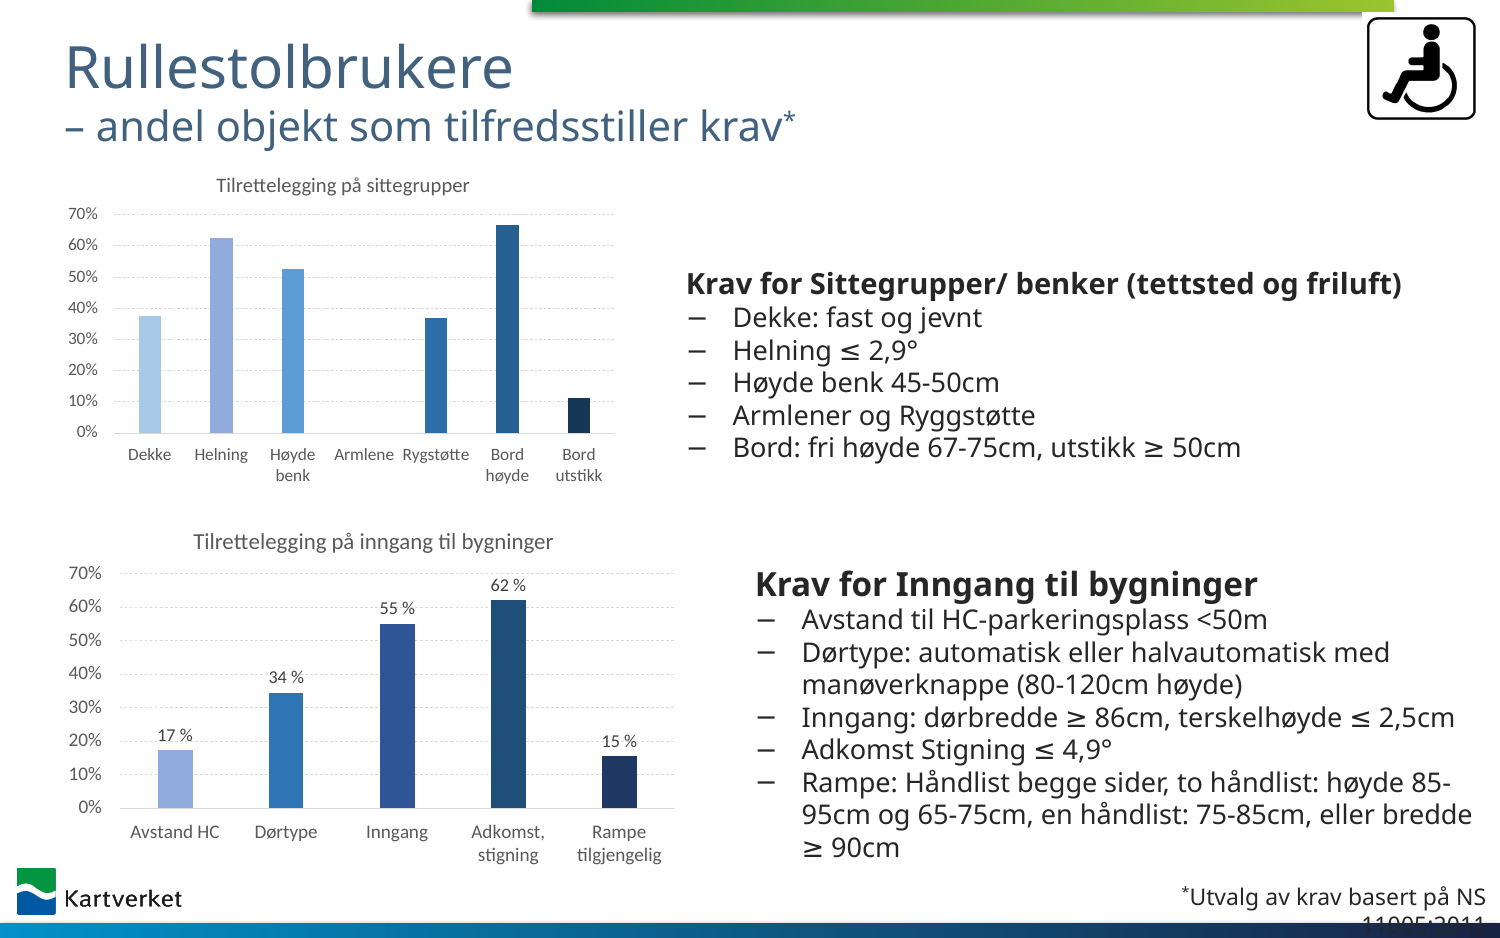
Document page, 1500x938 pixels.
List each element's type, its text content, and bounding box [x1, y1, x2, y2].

text_box Rullestolbrukere – andel objekt som tilfredsstiller krav* [49, 25, 1431, 158]
picture [62, 166, 625, 492]
picture [1362, 12, 1481, 126]
picture [62, 520, 686, 874]
text_box Krav for Sittegrupper/ benker (tettsted og friluft) Dekke: fast og jevnt Helning ≤ 2,9° Høyde benk 45-50cm Armlener og Ryggstøtte Bord: fri høyde 67-75cm, utstikk ≥ 50cm [670, 258, 1418, 471]
text_box Krav for Inngang til bygninger Avstand til HC-parkeringsplass <50m Dørtype: automatisk eller halvautomatisk med manøverknappe (80-120cm høyde) Inngang: dørbredde ≥ 86cm, terskelhøyde ≤ 2,5cm Adkomst Stigning ≤ 4,9° Rampe: Håndlist begge sider, to håndlist: høyde 85-95cm og 65-75cm, en håndlist: 75-85cm, eller bredde ≥ 90cm [740, 555, 1491, 870]
text_box *Utvalg av krav basert på NS 11005:2011 [1068, 873, 1500, 938]
